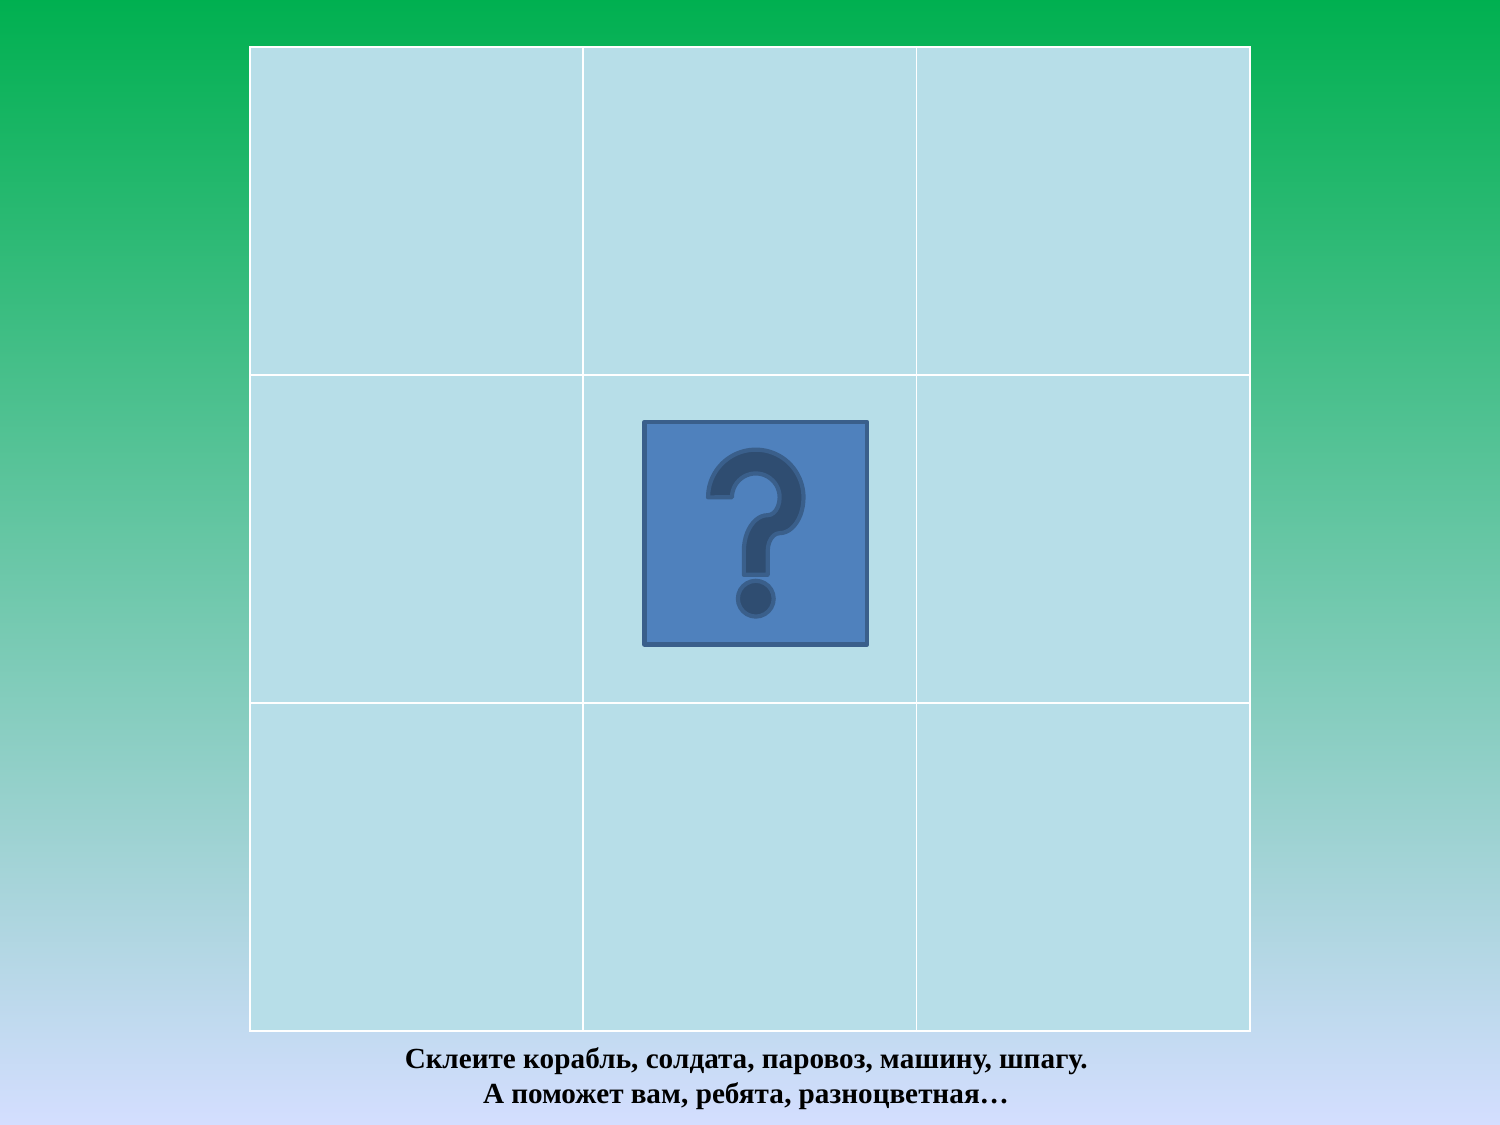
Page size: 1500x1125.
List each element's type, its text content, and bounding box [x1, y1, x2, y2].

table_cell [917, 376, 1249, 702]
text_box Склеите корабль, солдата, паровоз, машину, шпагу. А поможет вам, ребята, разноцветная… [0, 1031, 1500, 1117]
table_header [251, 48, 582, 374]
table_cell [917, 704, 1249, 1030]
table_cell [251, 704, 582, 1030]
table_cell [584, 376, 916, 702]
table_cell [584, 704, 916, 1030]
table_header [584, 48, 916, 374]
table_header [917, 48, 1249, 374]
text_box [642, 420, 869, 647]
table_cell [251, 376, 582, 702]
